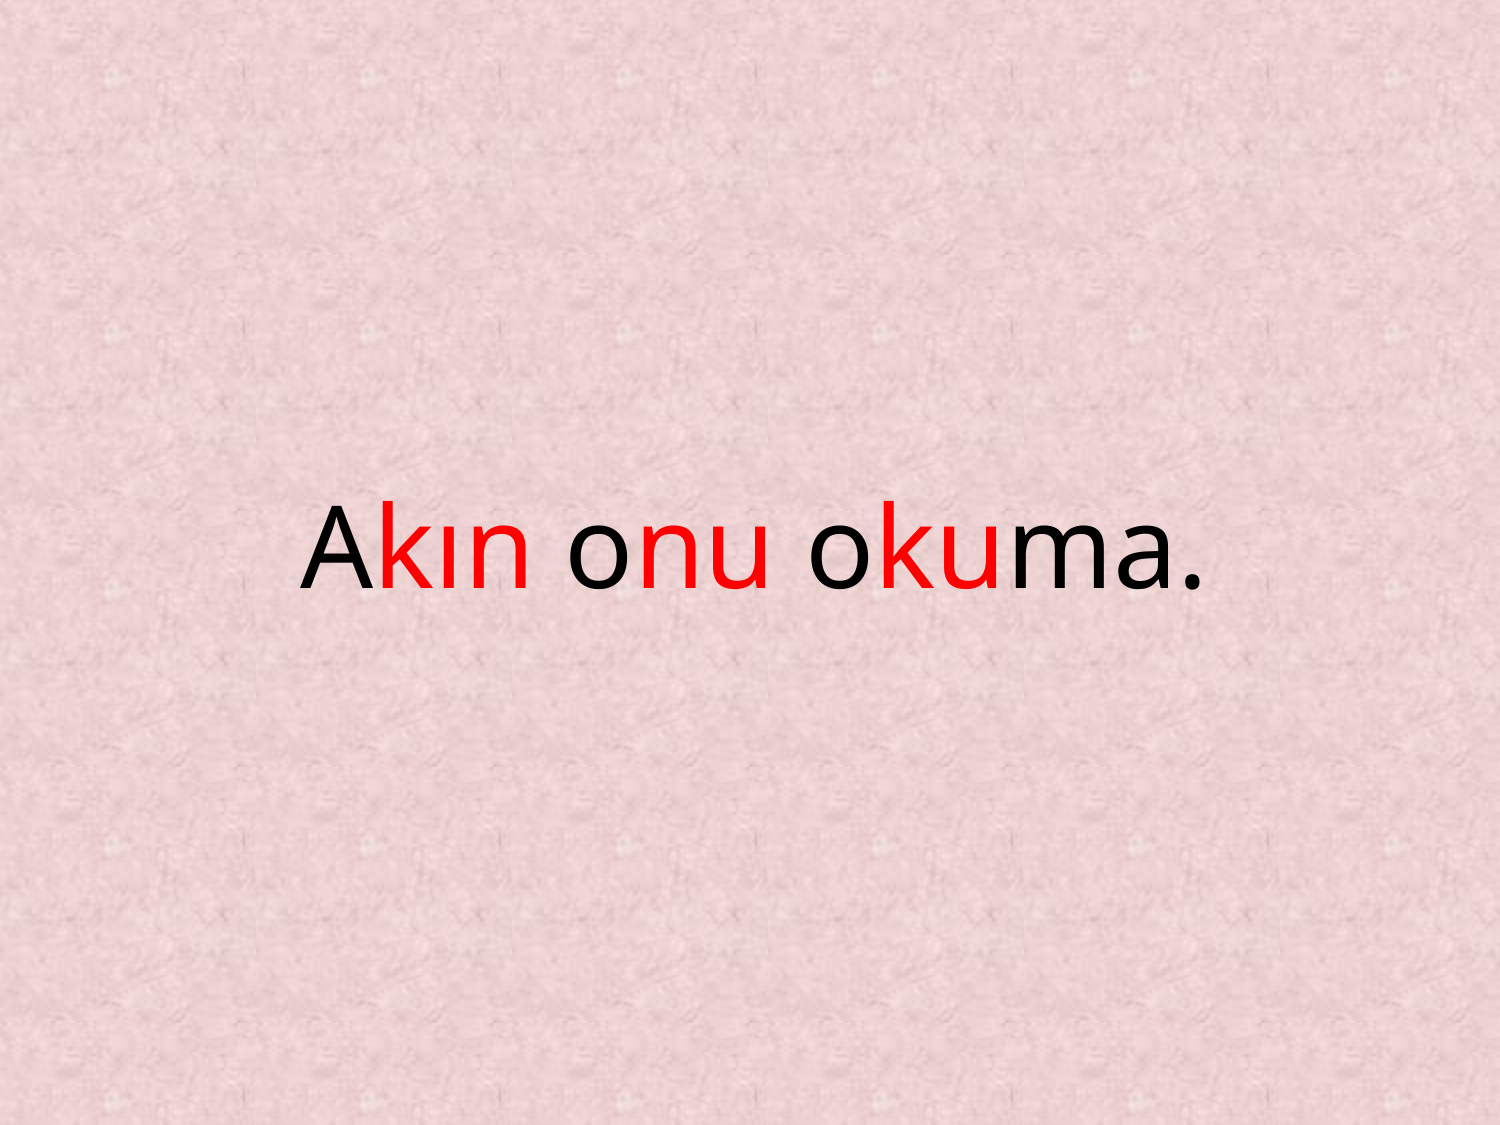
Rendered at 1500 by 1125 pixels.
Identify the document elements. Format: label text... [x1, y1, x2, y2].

title Akın onu okuma. [117, 421, 1393, 663]
